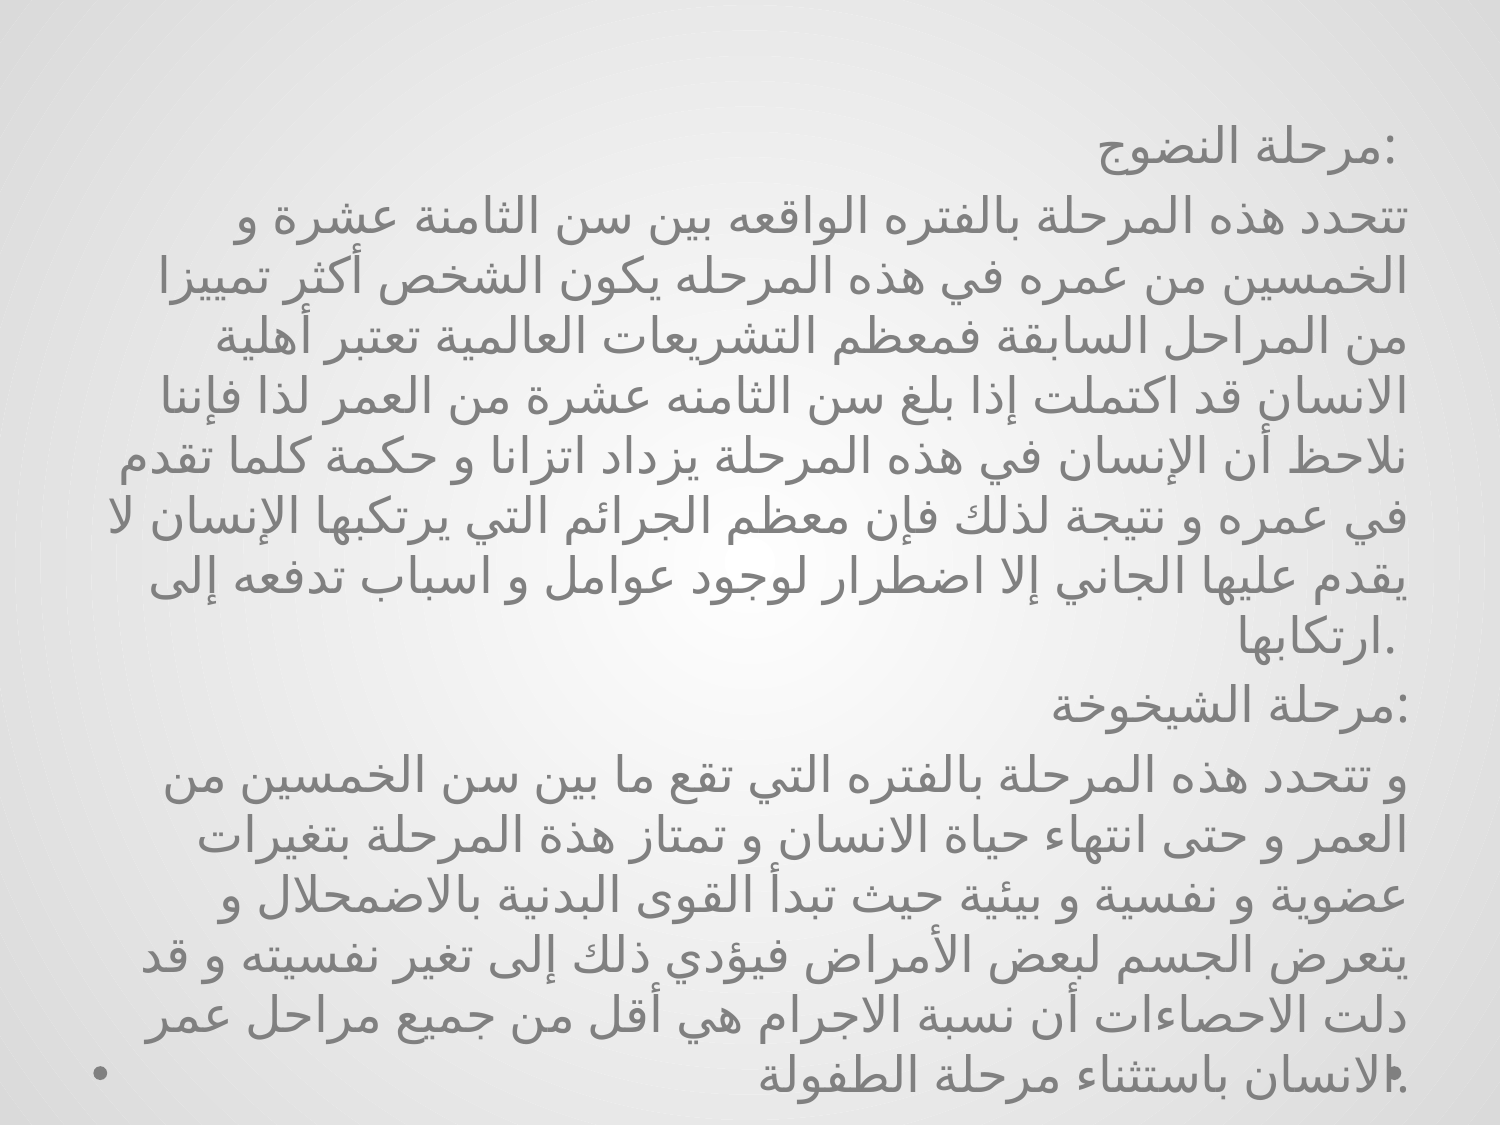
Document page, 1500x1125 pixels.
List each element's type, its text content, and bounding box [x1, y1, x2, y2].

list مرحلة النضوج: تتحدد هذه المرحلة بالفتره الواقعه بين سن الثامنة عشرة و الخمسين من عمره في هذه المرحله يكون الشخص أكثر تمييزا من المراحل السابقة فمعظم التشريعات العالمية تعتبر أهلية الانسان قد اكتملت إذا بلغ سن الثامنه عشرة من العمر لذا فإننا نلاحظ أن الإنسان في هذه المرحلة يزداد اتزانا و حكمة كلما تقدم في عمره و نتيجة لذلك فإن معظم الجرائم التي يرتكبها الإنسان لا يقدم عليها الجاني إلا اضطرار لوجود عوامل و اسباب تدفعه إلى ارتكابها. مرحلة الشيخوخة: و تتحدد هذه المرحلة بالفتره التي تقع ما بين سن الخمسين من العمر و حتى انتهاء حياة الانسان و تمتاز هذة المرحلة بتغيرات عضوية و نفسية و بيئية حيث تبدأ القوى البدنية بالاضمحلال و يتعرض الجسم لبعض الأمراض فيؤدي ذلك إلى تغير نفسيته و قد دلت الاحصاءات أن نسبة الاجرام هي أقل من جميع مراحل عمر الانسان باستثناء مرحلة الطفولة. [75, 105, 1425, 1005]
